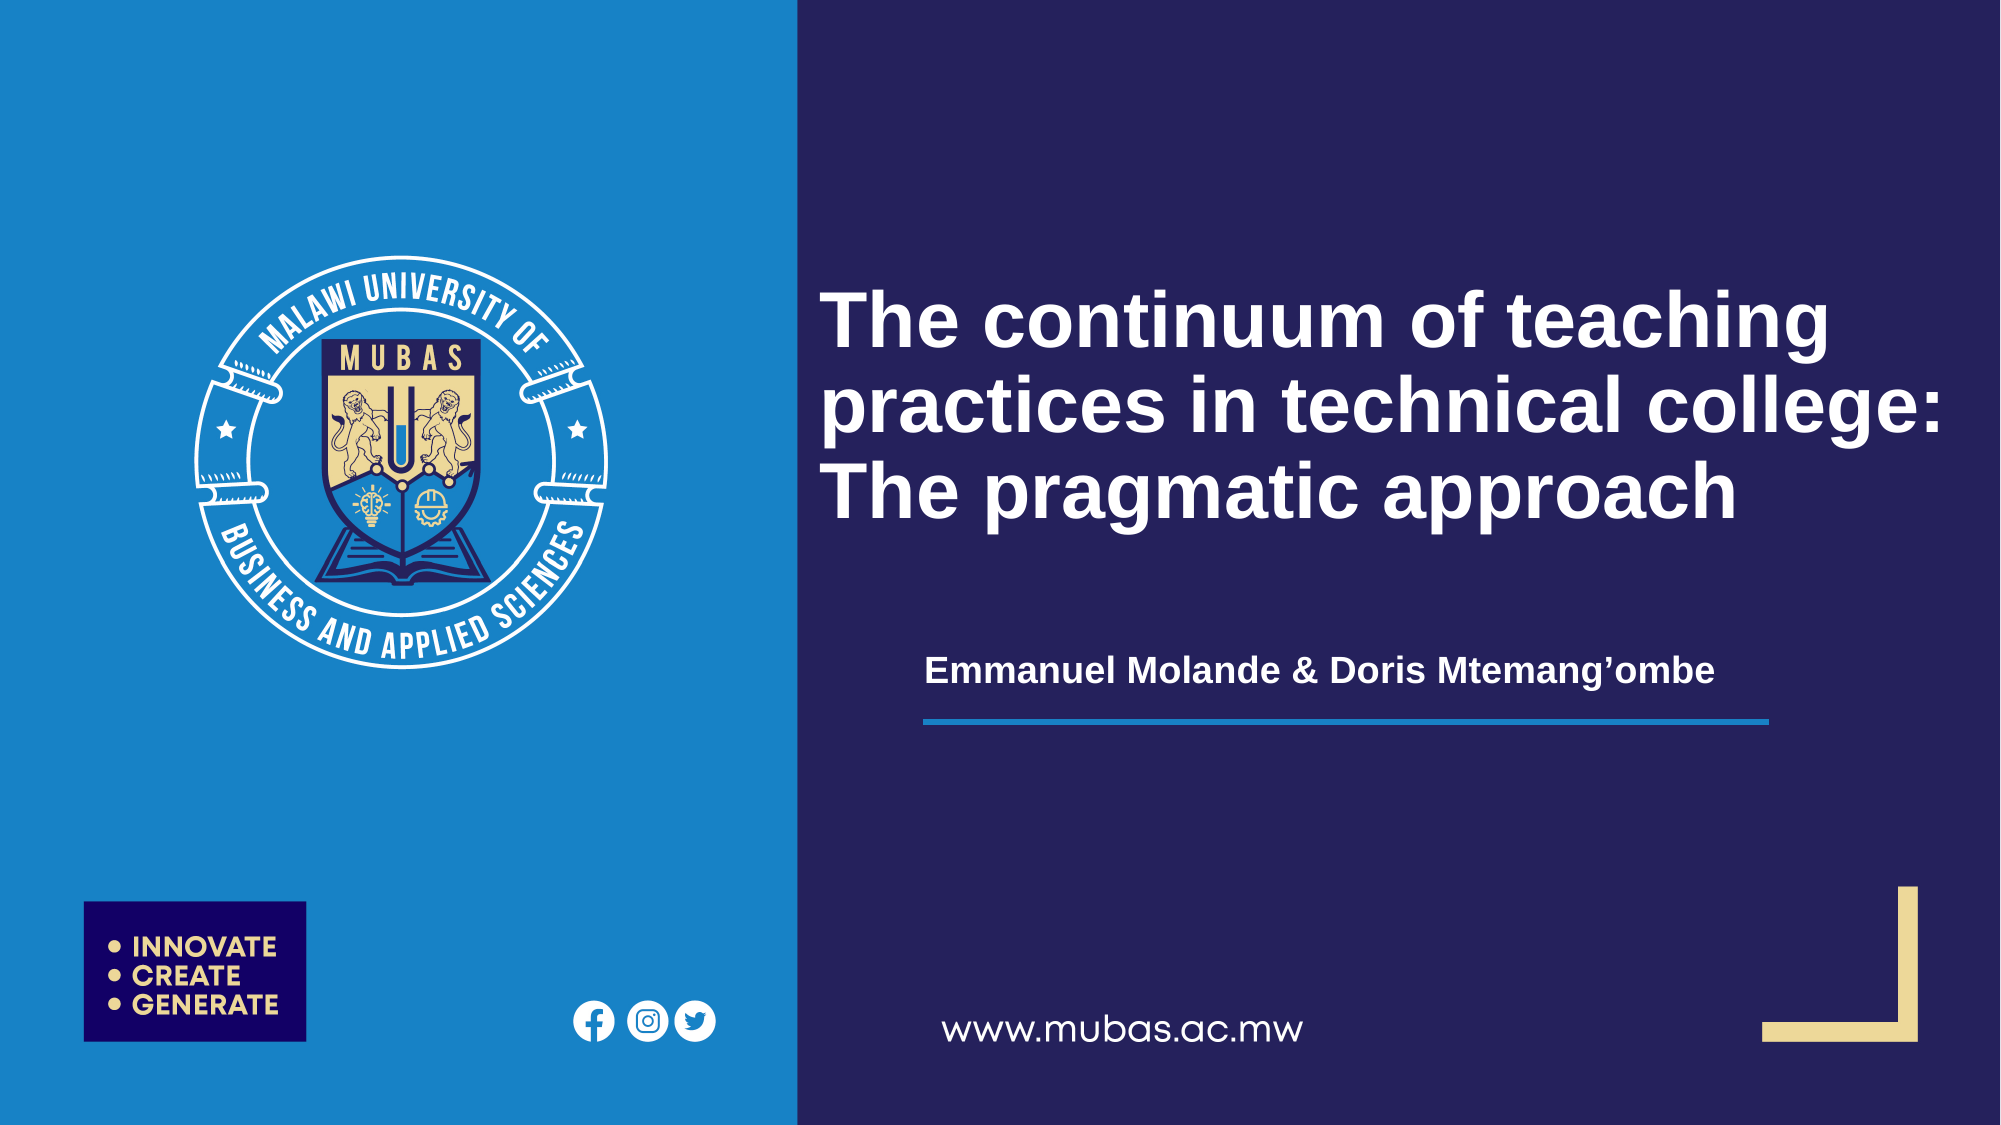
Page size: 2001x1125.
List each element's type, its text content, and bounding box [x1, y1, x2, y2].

picture [0, 0, 2001, 1125]
subtitle Emmanuel Molande & Doris Mtemang’ombe [909, 643, 1855, 722]
title The continuum of teaching practices in technical college: The pragmatic approach [804, 121, 1969, 543]
